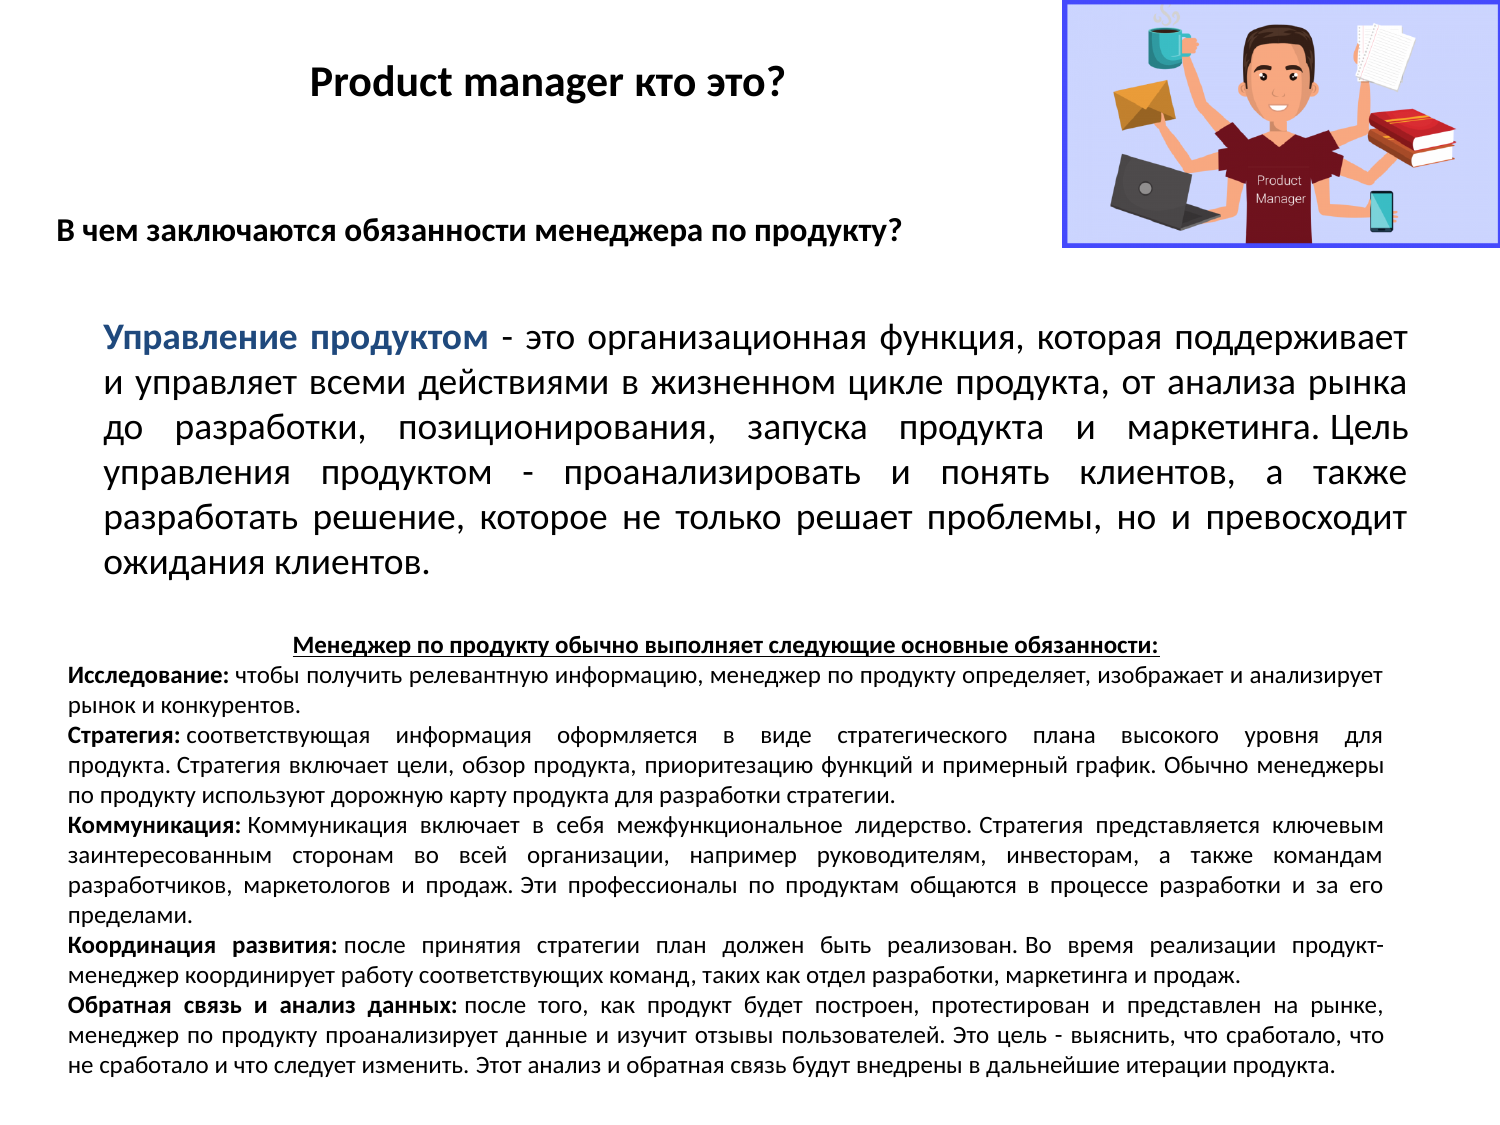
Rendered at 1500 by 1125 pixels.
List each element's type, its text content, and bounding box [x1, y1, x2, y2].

text_box Менеджер по продукту обычно выполняет следующие основные обязанности: Исследование: чтобы получить релевантную информацию, менеджер по продукту определяет, изображает и анализирует рынок и конкурентов. Стратегия: соответствующая информация оформляется в виде стратегического плана высокого уровня для продукта. Стратегия включает цели, обзор продукта, приоритезацию функций и примерный график. Обычно менеджеры по продукту используют дорожную карту продукта для разработки стратегии. Коммуникация: Коммуникация включает в себя межфункциональное лидерство. Стратегия представляется ключевым заинтересованным сторонам во всей организации, например руководителям, инвесторам, а также командам разработчиков, маркетологов и продаж. Эти профессионалы по продуктам общаются в процессе разработки и за его пределами. Координация развития: после принятия стратегии план должен быть реализован. Во время реализации продукт-менеджер координирует работу соответствующих команд, таких как отдел разработки, маркетинга и продаж. Обратная связь и анализ данных: после того, как продукт будет построен, протестирован и представлен на рынке, менеджер по продукту проанализирует данные и изучит отзывы пользователей. Это цель - выяснить, что сработало, что не сработало и что следует изменить. Этот анализ и обратная связь будут внедрены в дальнейшие итерации продукта. [53, 621, 1400, 1086]
text_box Управление продуктом - это организационная функция, которая поддерживает и управляет всеми действиями в жизненном цикле продукта, от анализа рынка до разработки, позиционирования, запуска продукта и маркетинга. Цель управления продуктом - проанализировать и понять клиентов, а также разработать решение, которое не только решает проблемы, но и превосходит ожидания клиентов. [88, 304, 1424, 590]
list В чем заключаются обязанности менеджера по продукту? [41, 200, 1392, 296]
title Product manager кто это? [75, 45, 1022, 114]
picture [1062, 0, 1500, 249]
